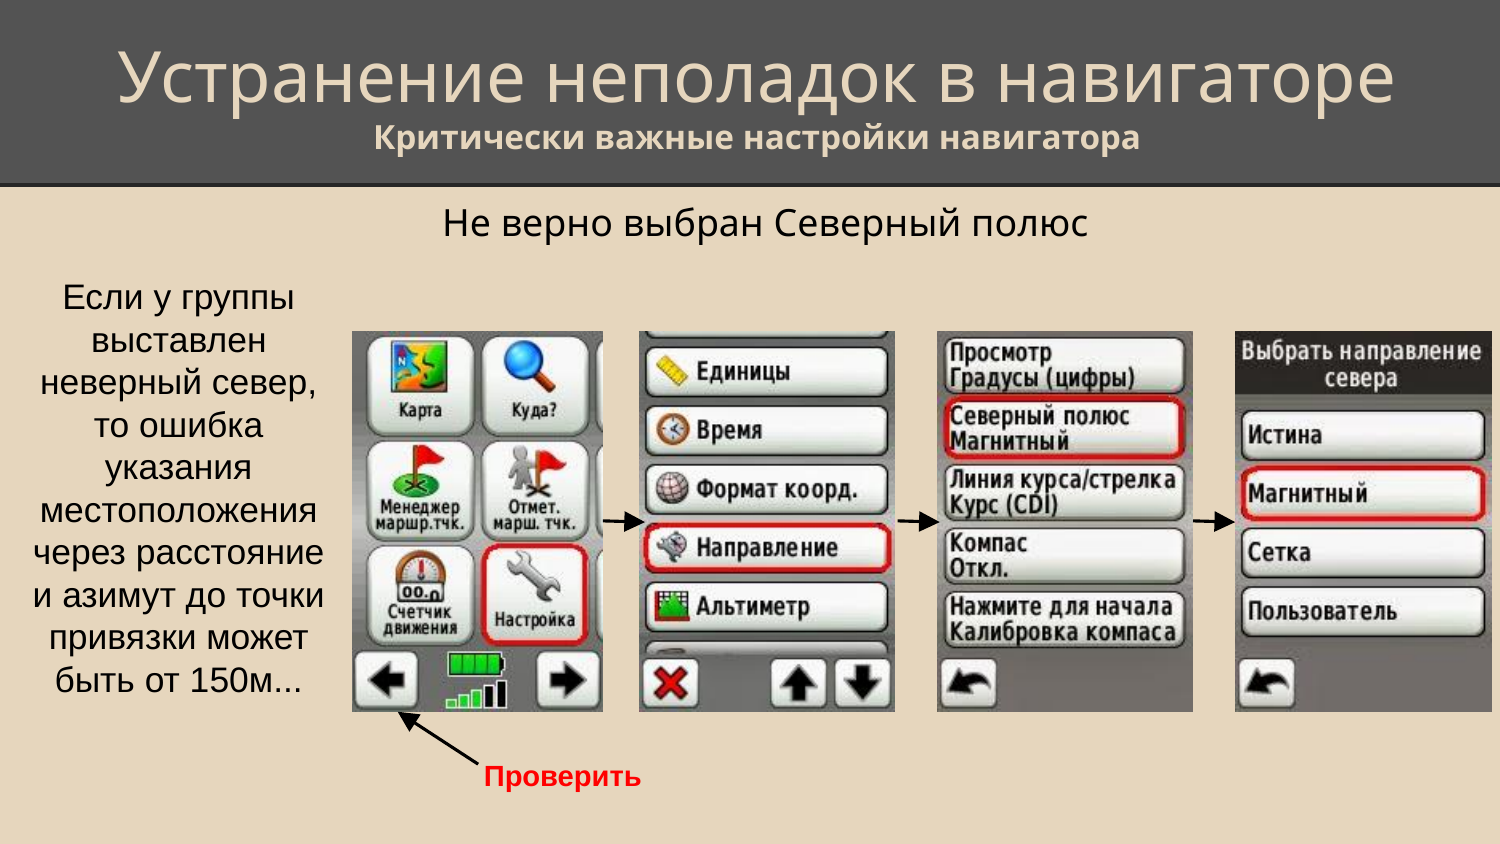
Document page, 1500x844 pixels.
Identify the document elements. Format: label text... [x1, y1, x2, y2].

picture [638, 330, 896, 712]
title Устранение неполадок в навигаторе Критически важные настройки навигатора [24, 10, 1492, 172]
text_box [397, 711, 479, 765]
text_box Проверить [468, 750, 671, 800]
picture [936, 330, 1194, 712]
list Не верно выбран Северный полюс [75, 183, 1425, 248]
picture [1234, 330, 1492, 712]
picture [351, 330, 603, 712]
text_box Если у группы выставлен неверный север, то ошибка указания местоположения через расстояние и азимут до точки привязки может быть от 150м... [5, 259, 353, 763]
